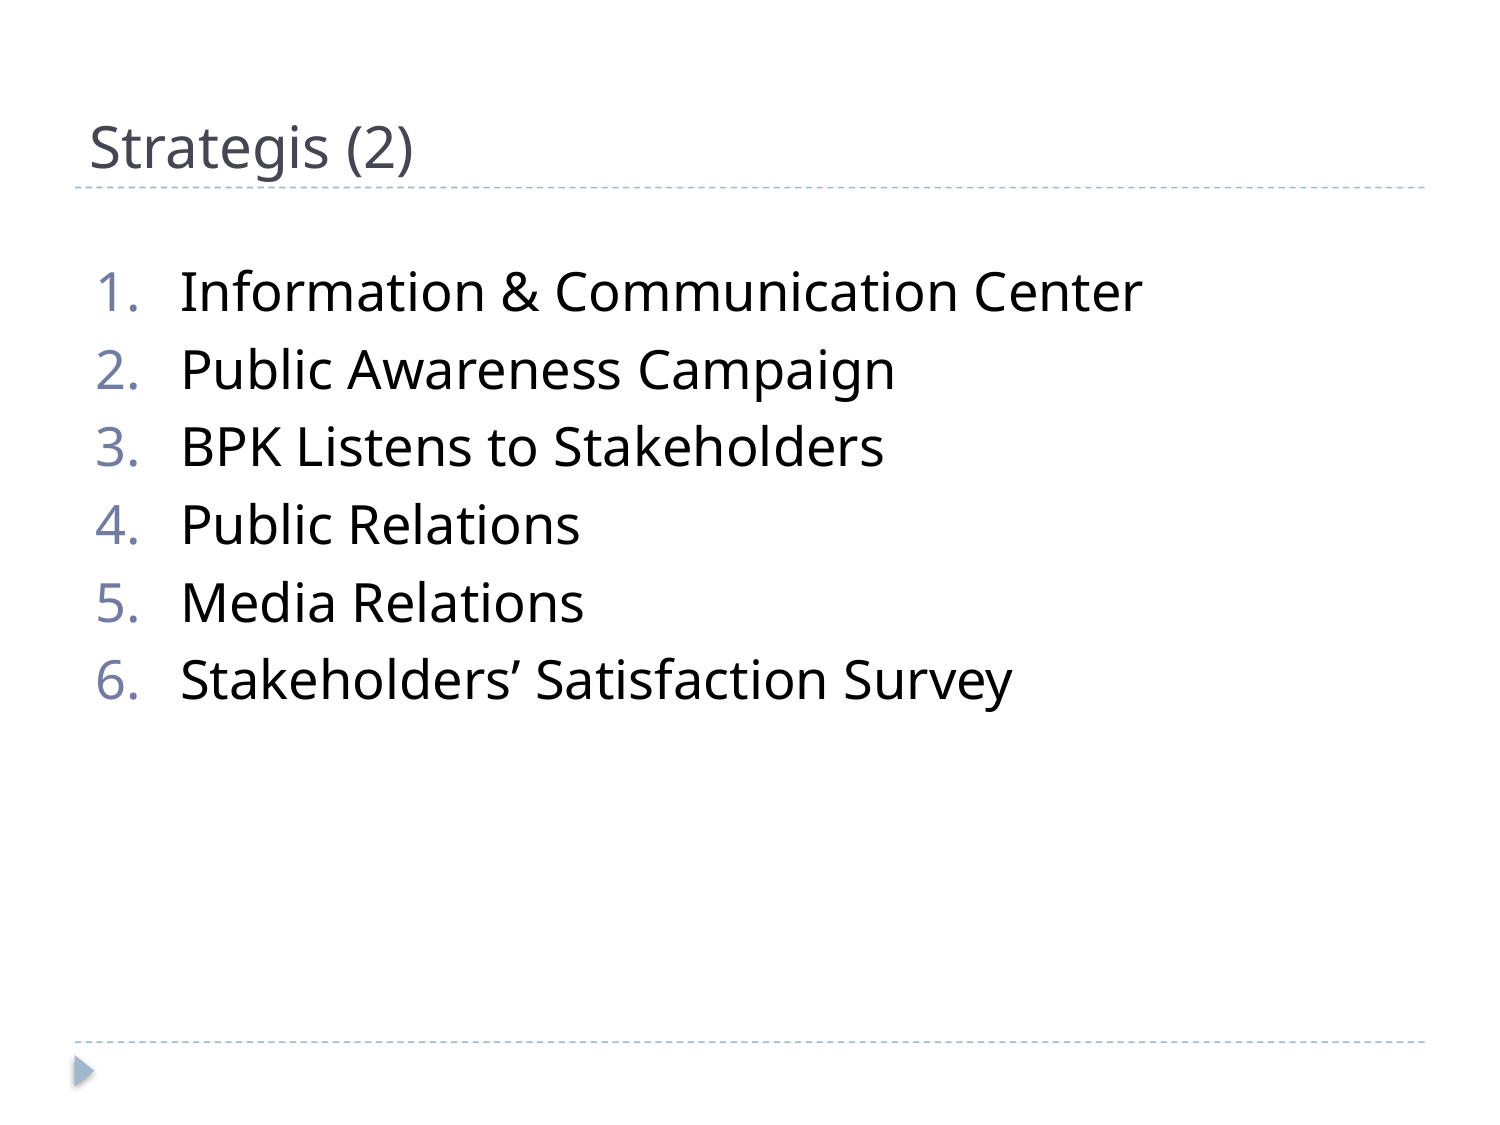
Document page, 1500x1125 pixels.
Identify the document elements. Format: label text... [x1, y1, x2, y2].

title Strategis (2) [75, 45, 1300, 188]
list Information & Communication Center Public Awareness Campaign BPK Listens to Stakeholders Public Relations Media Relations Stakeholders’ Satisfaction Survey [75, 249, 1388, 1005]
